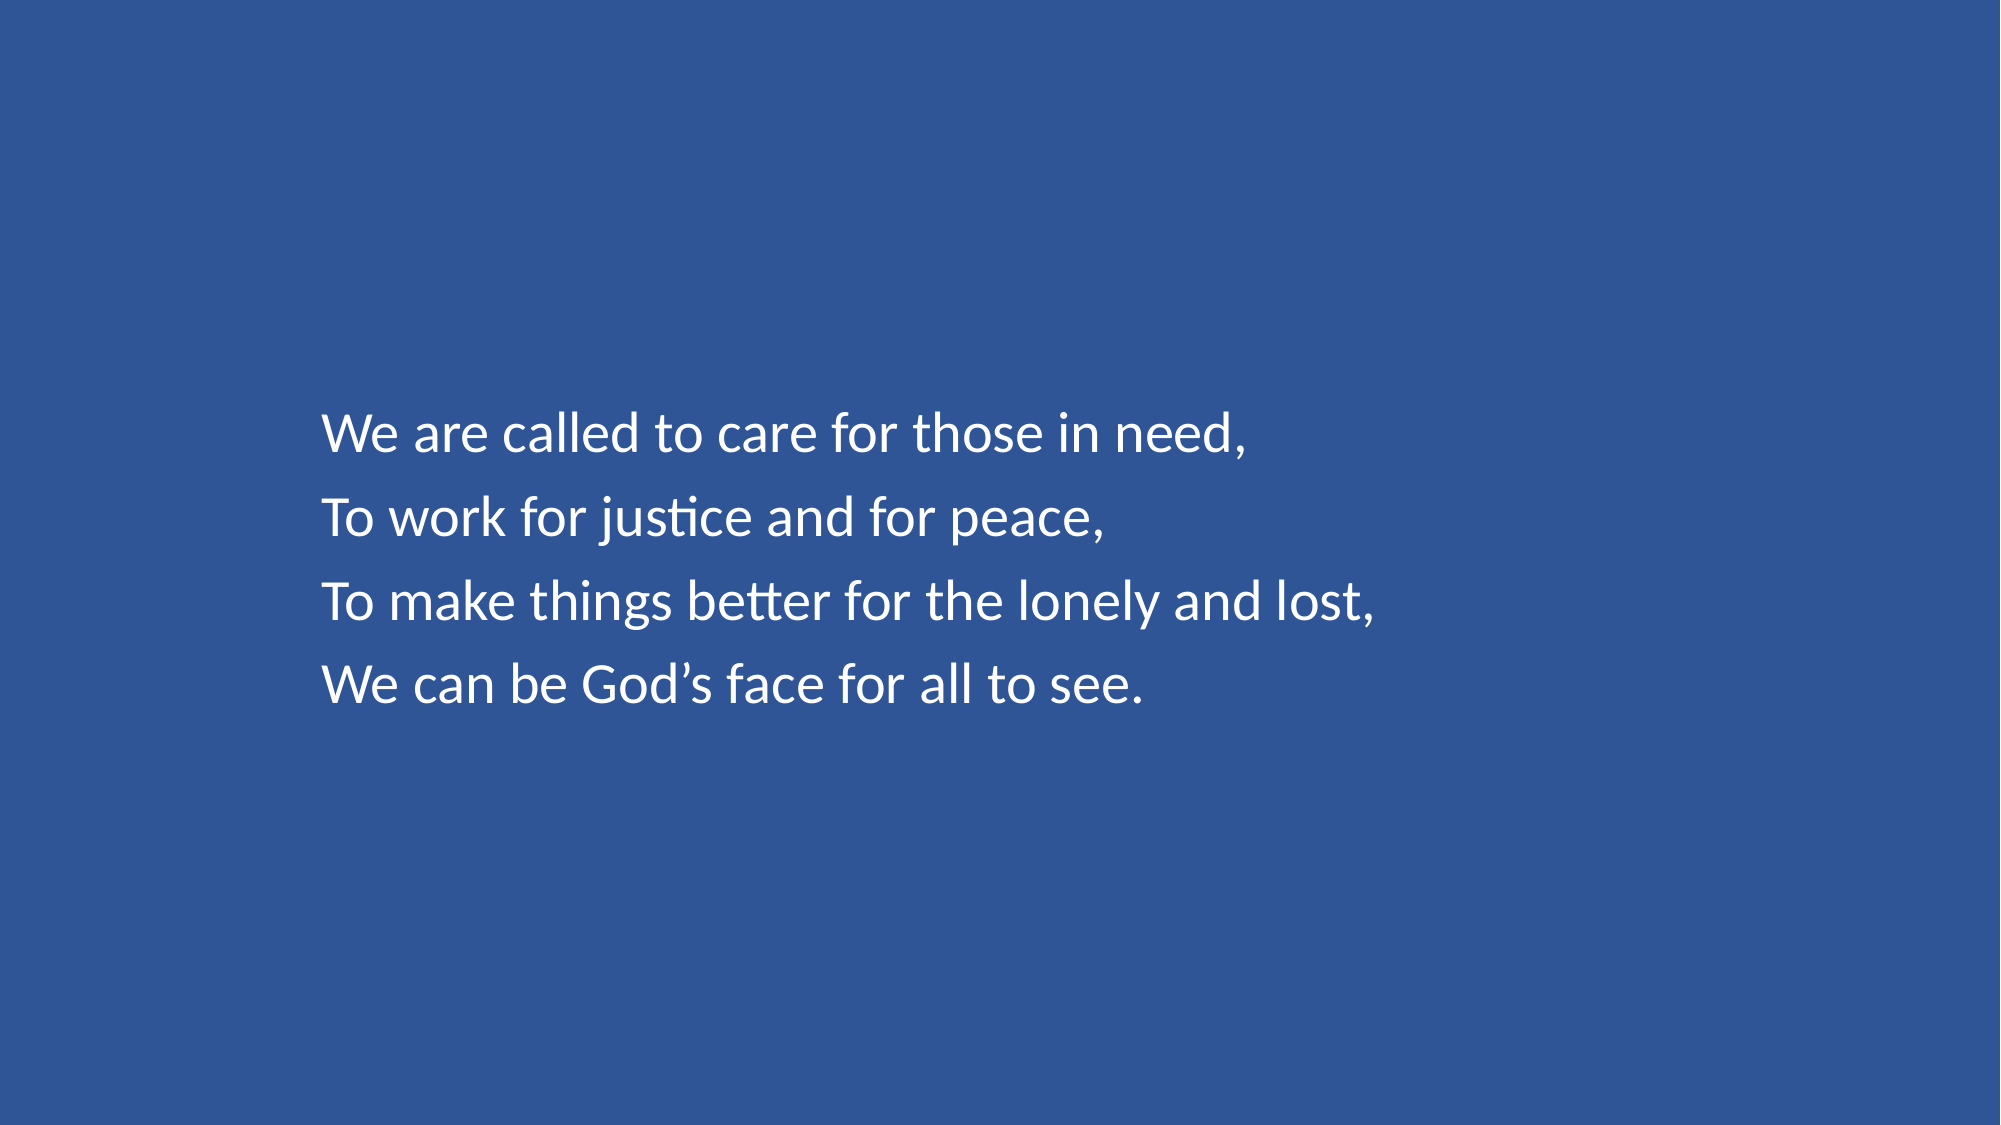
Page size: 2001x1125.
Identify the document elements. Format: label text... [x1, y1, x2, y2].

list We are called to care for those in need, To work for justice and for peace, To make things better for the lonely and lost, We can be God’s face for all to see. [306, 394, 1694, 731]
